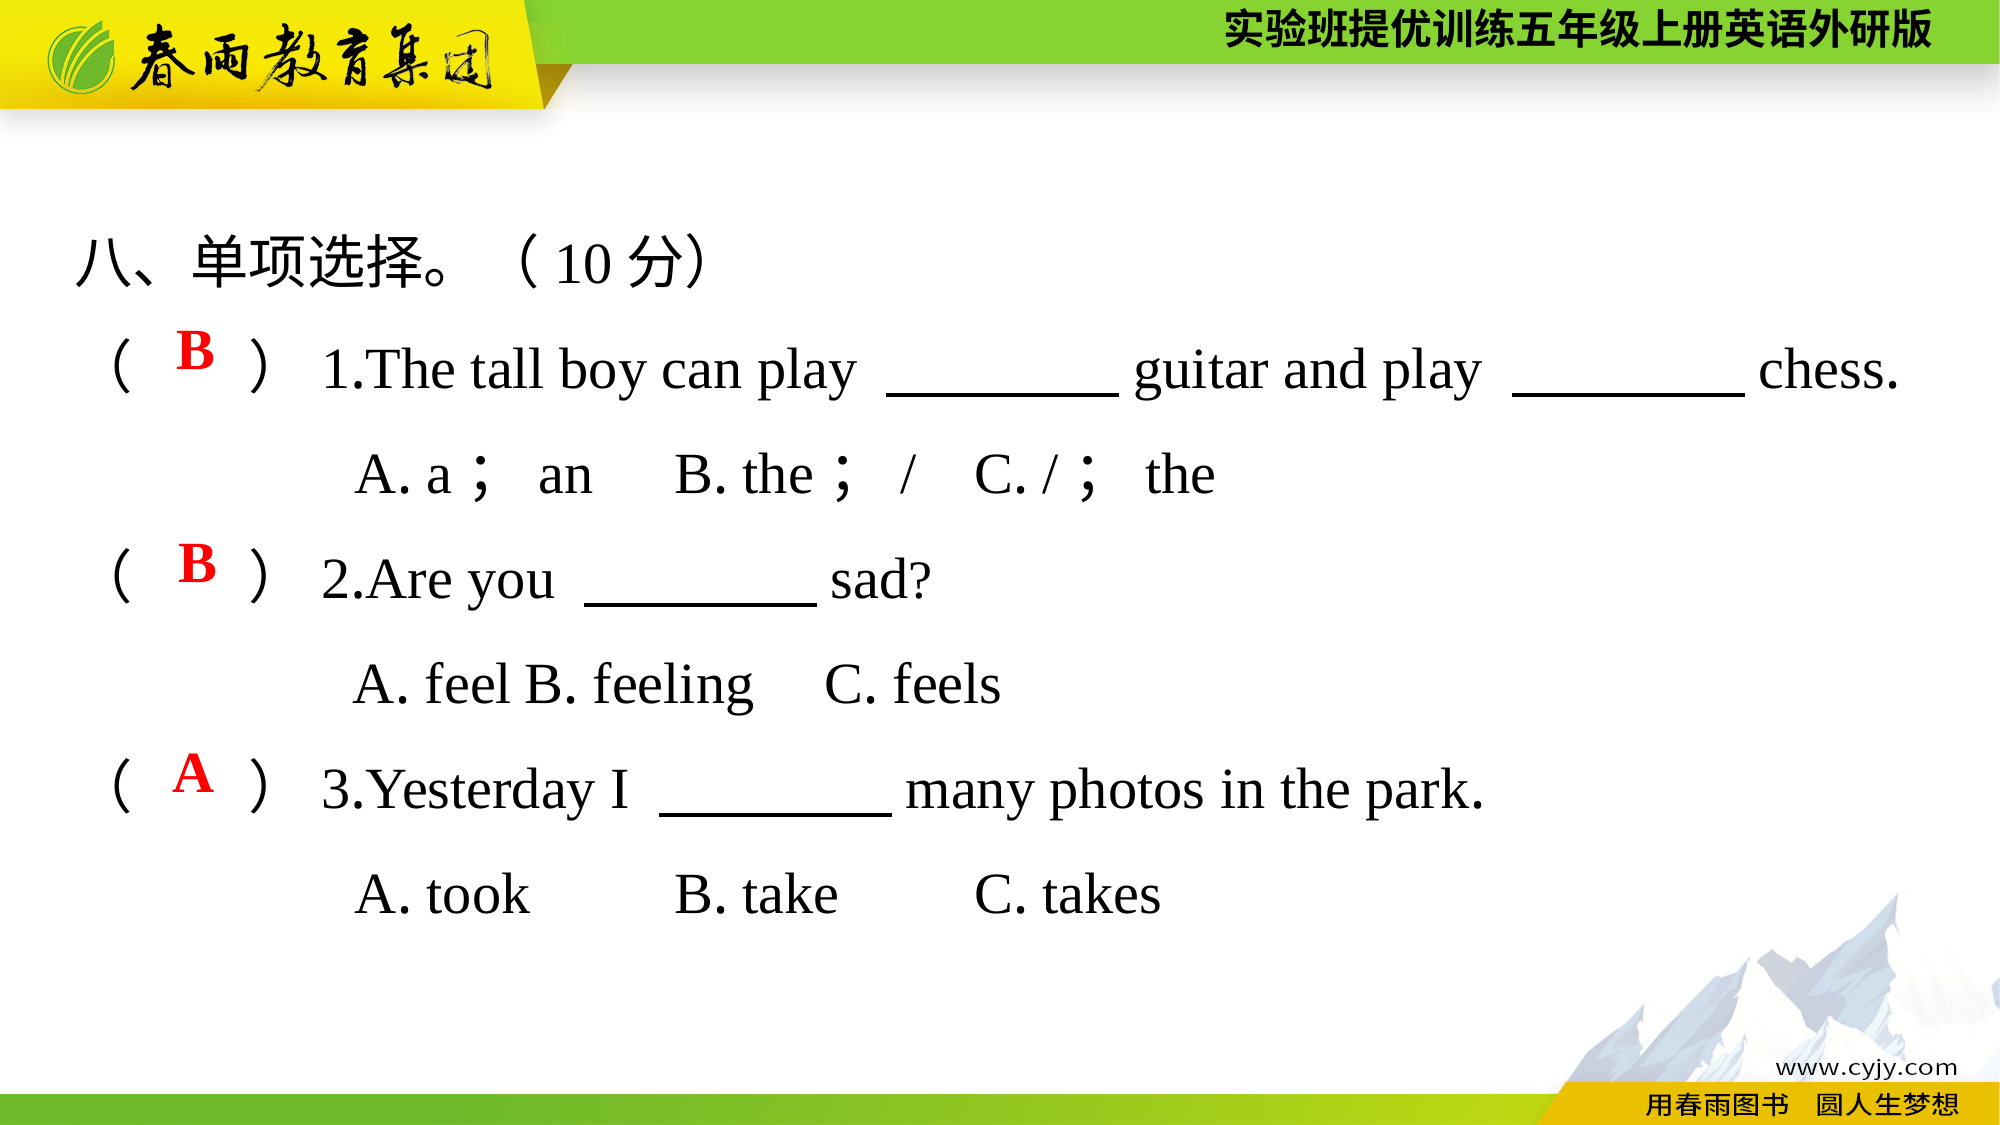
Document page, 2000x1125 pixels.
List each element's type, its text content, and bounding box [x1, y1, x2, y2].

list 八、单项选择。（10分） （ ）1.The tall boy can play guitar and play chess. A. a；an B. the；/ C. /；the （ ）2.Are you sad? A. feel B. feeling C. feels （ ）3.Yesterday I many photos in the park. A. took B. take C. takes [59, 183, 1944, 941]
text_box B [163, 516, 232, 602]
text_box B [161, 304, 231, 390]
text_box A [157, 727, 230, 812]
picture [0, 0, 2000, 1125]
